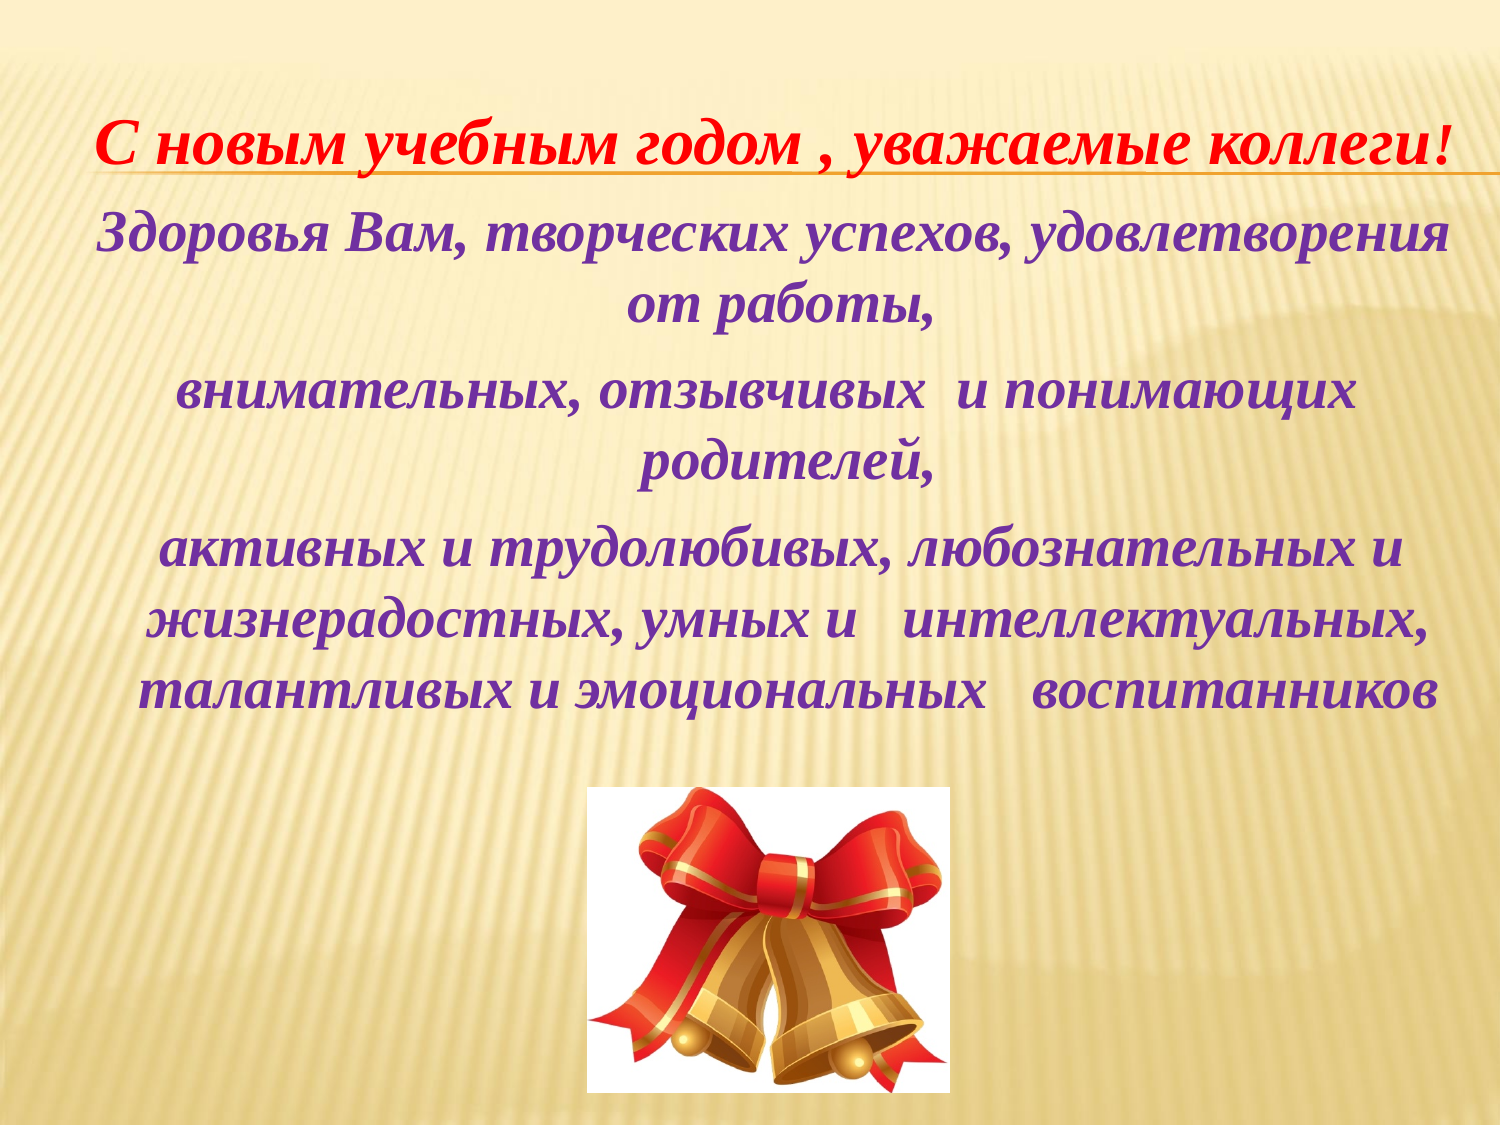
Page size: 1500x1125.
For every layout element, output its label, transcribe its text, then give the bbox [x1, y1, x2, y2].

picture [0, 0, 1500, 1125]
text_box С новым учебным годом , уважаемые коллеги! Здоровья Вам, творческих успехов, удовлетворения от работы, внимательных, отзывчивых и понимающих родителей, активных и трудолюбивых, любознательных и жизнерадостных, умных и интеллектуальных, талантливых и эмоциональных воспитанников [49, 90, 1475, 813]
